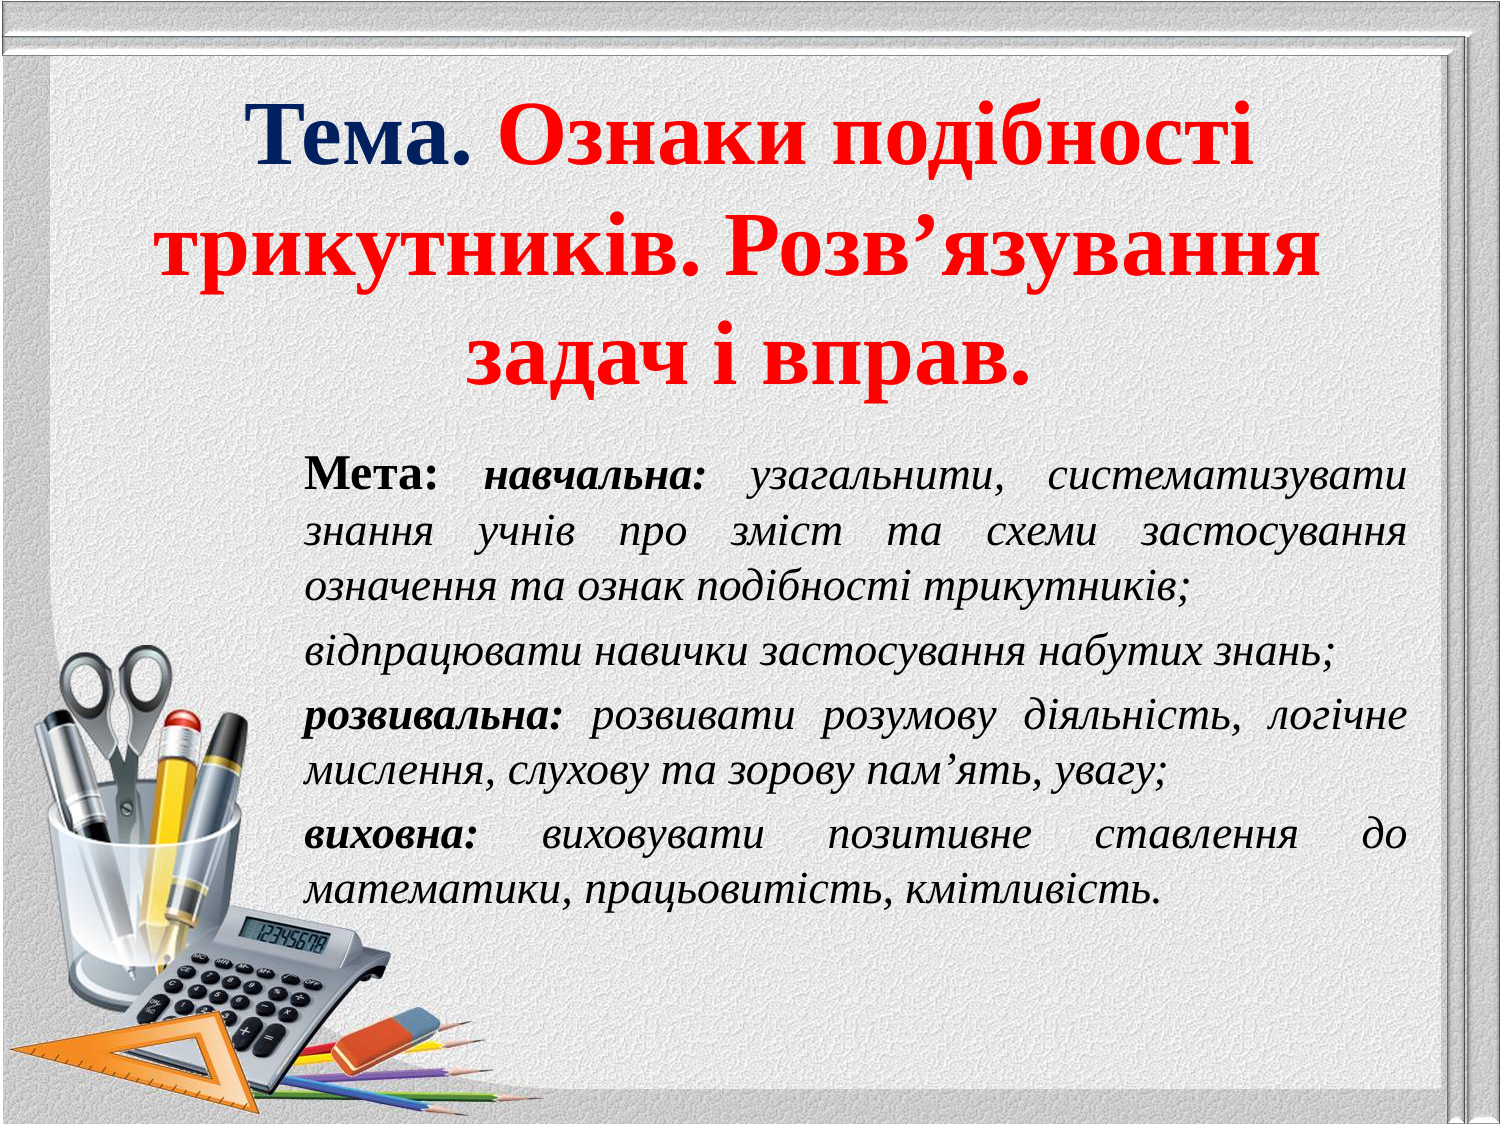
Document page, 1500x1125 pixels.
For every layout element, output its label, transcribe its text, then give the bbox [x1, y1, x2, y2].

subtitle Мета: навчальна: узагальнити, систематизувати знання учнів про зміст та схеми застосування означення та ознак подібності трикутників; відпрацювати навички застосування набутих знань; розвивальна: розвивати розумову діяльність, логічне мислення, слухову та зорову пам’ять, увагу; виховна: виховувати позитивне ставлення до математики, працьовитість, кмітливість. [289, 432, 1424, 721]
picture [0, 0, 1500, 1125]
title Тема. Ознаки подібності трикутників. Розв’язування задач і вправ. [52, 172, 1448, 415]
